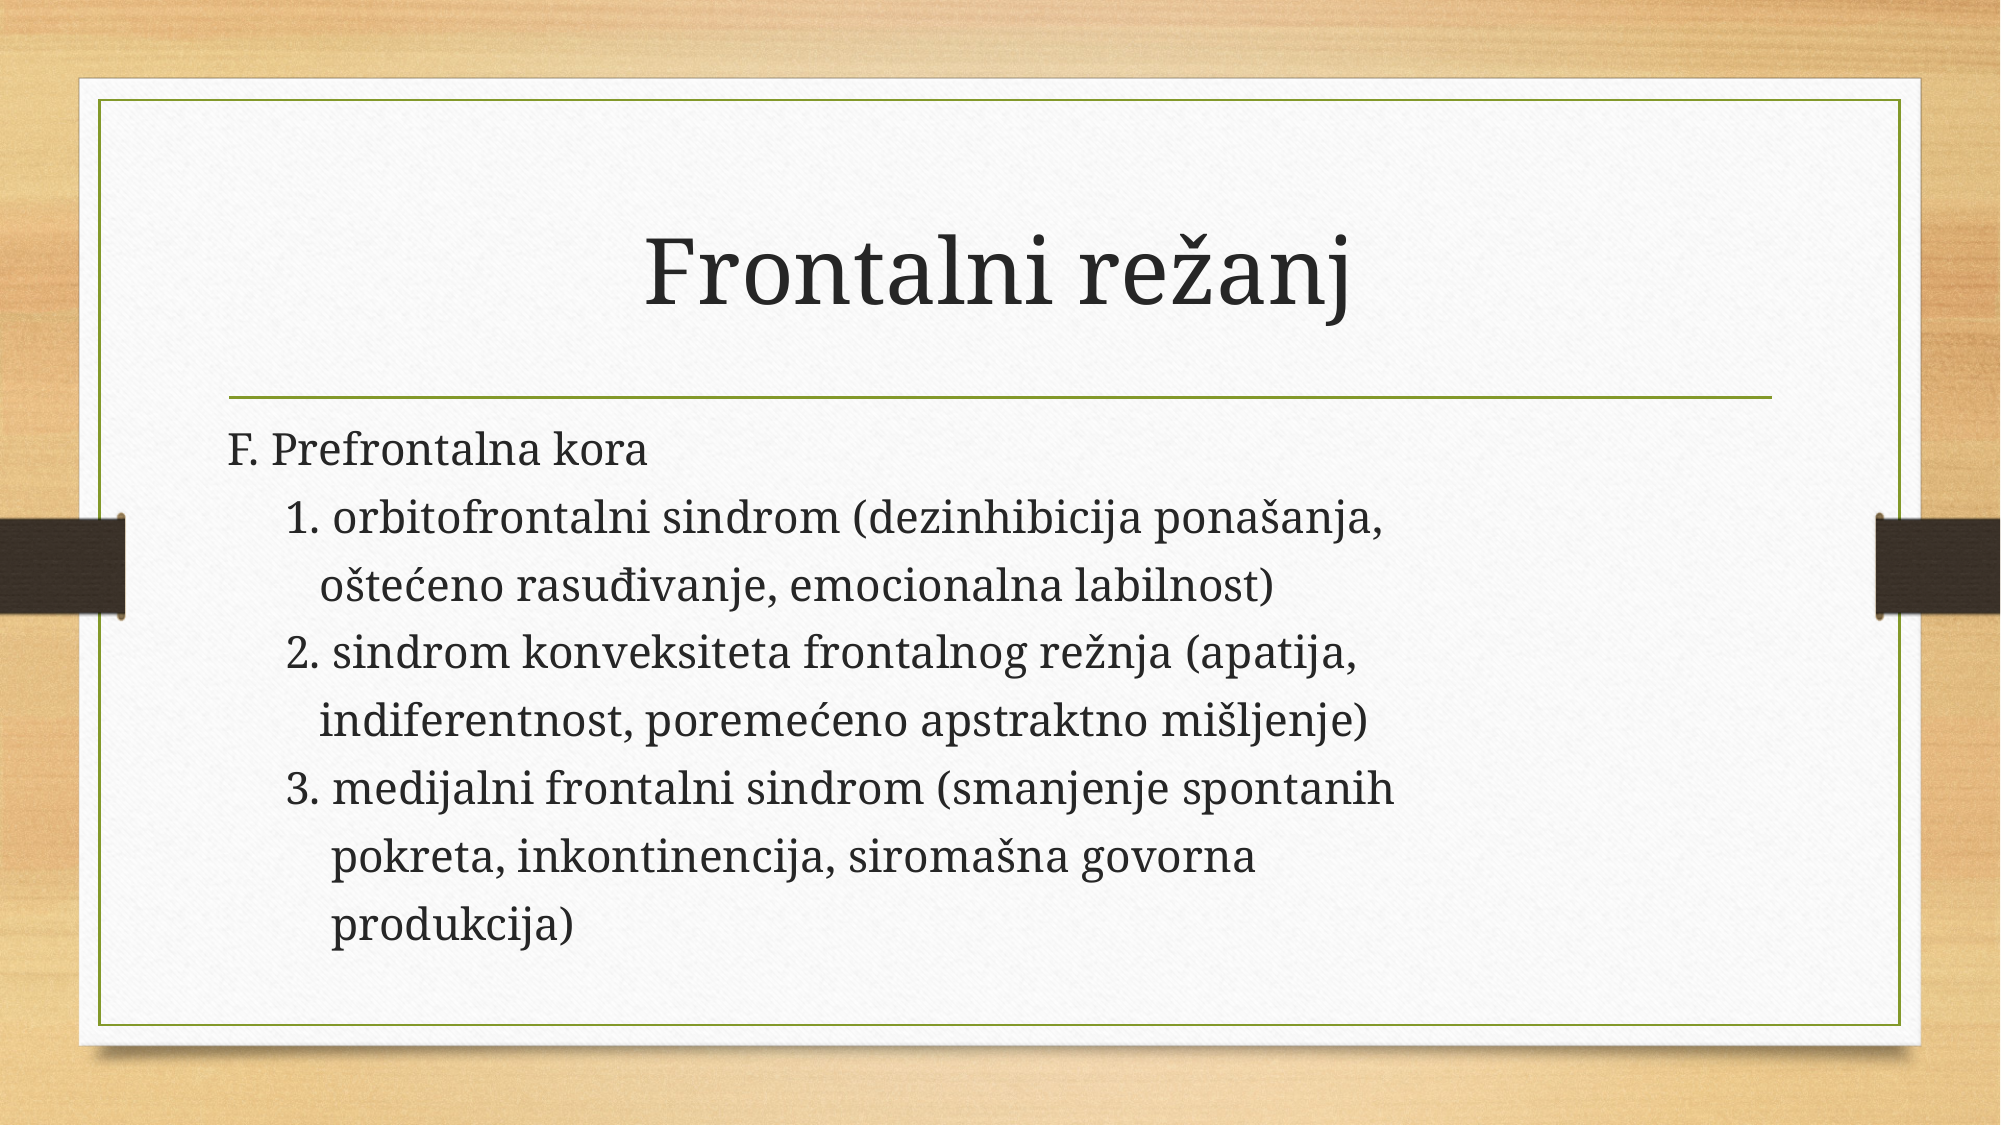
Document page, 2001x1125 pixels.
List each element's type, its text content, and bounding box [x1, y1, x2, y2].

list F. Prefrontalna kora 1. orbitofrontalni sindrom (dezinhibicija ponašanja, oštećeno rasuđivanje, emocionalna labilnost) 2. sindrom konveksiteta frontalnog režnja (apatija, indiferentnost, poremećeno apstraktno mišljenje) 3. medijalni frontalni sindrom (smanjenje spontanih pokreta, inkontinencija, siromašna govorna produkcija) [212, 419, 1788, 964]
picture [0, 0, 2001, 1125]
title Frontalni režanj [212, 161, 1788, 375]
